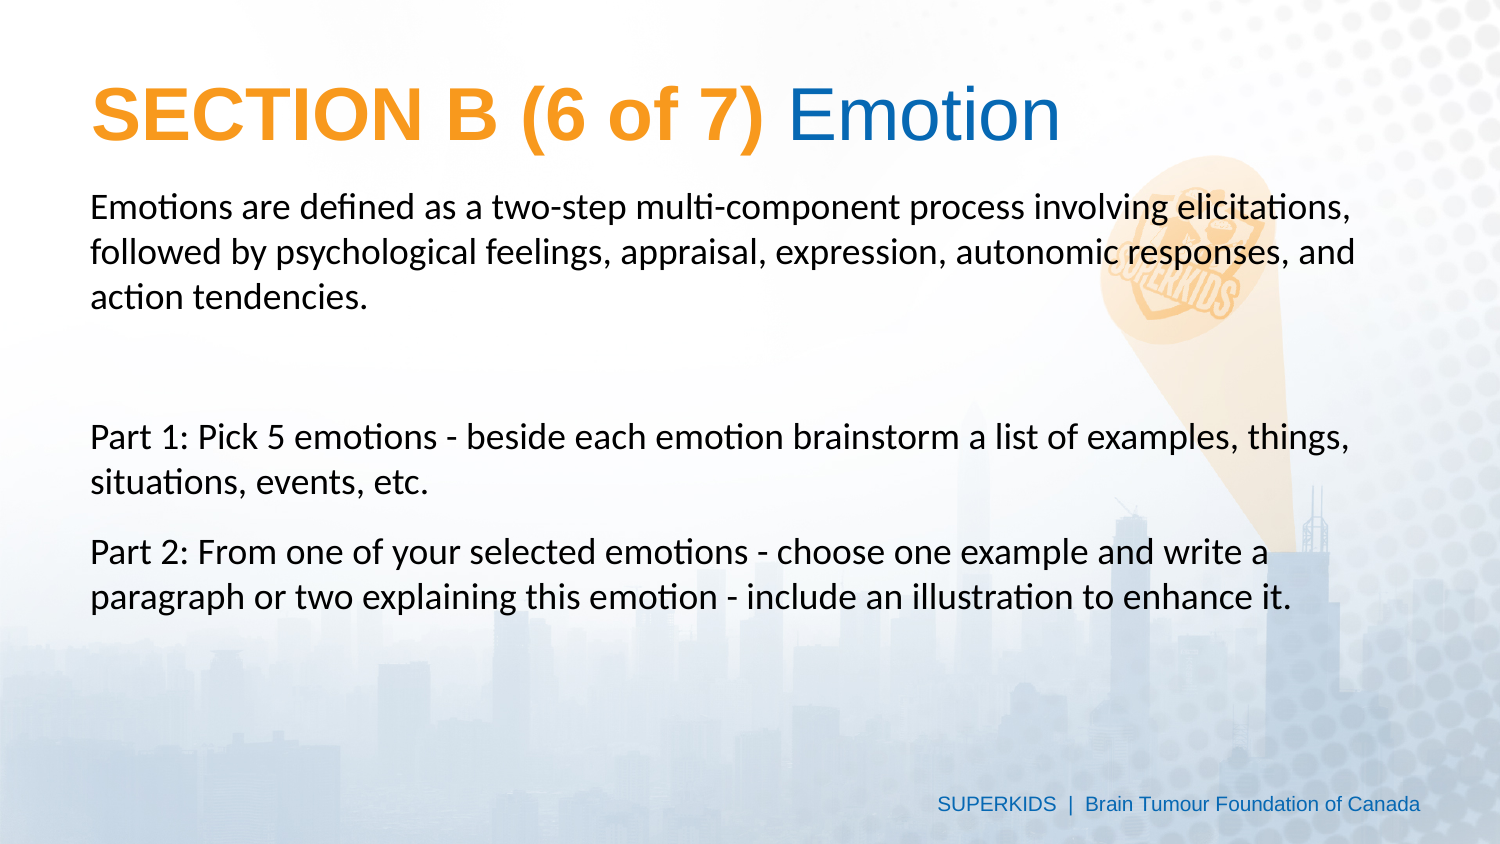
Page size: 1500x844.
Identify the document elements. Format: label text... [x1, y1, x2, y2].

list Emotions are defined as a two-step multi-component process involving elicitations, followed by psychological feelings, appraisal, expression, autonomic responses, and action tendencies. Part 1: Pick 5 emotions - beside each emotion brainstorm a list of examples, things, situations, events, etc. Part 2: From one of your selected emotions - choose one example and write a paragraph or two explaining this emotion - include an illustration to enhance it. [74, 174, 1426, 802]
picture [0, 0, 1500, 844]
title SECTION B (6 of 7) Emotion [76, 33, 1426, 174]
